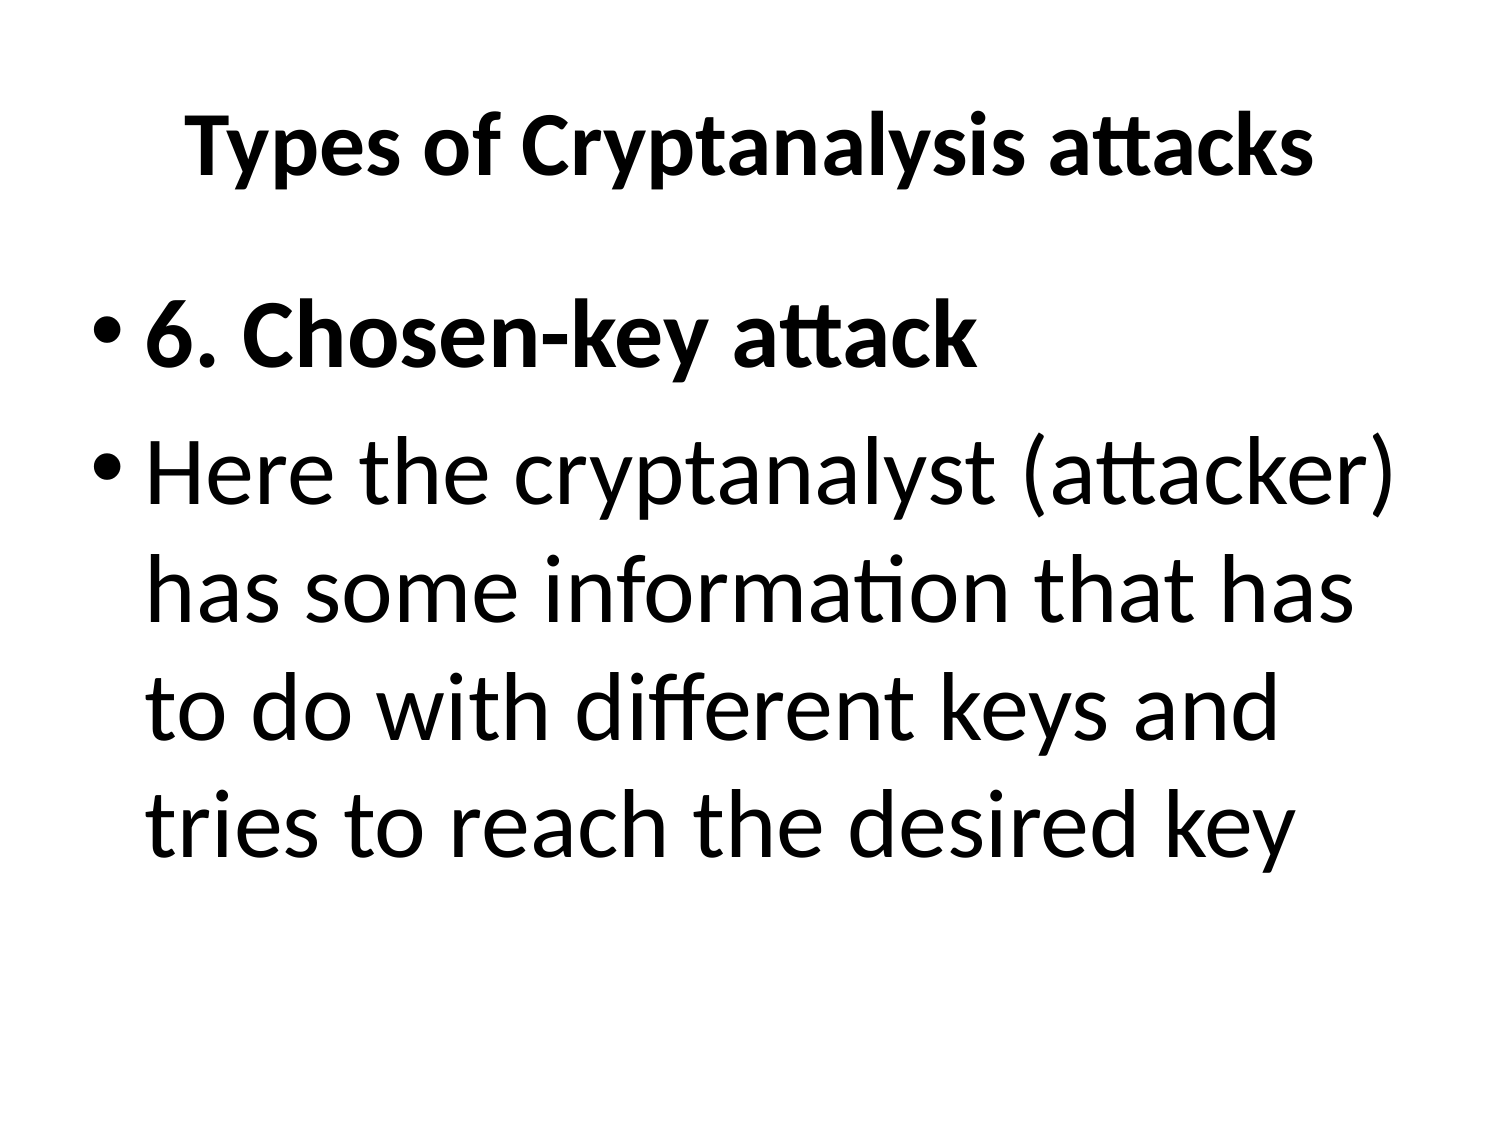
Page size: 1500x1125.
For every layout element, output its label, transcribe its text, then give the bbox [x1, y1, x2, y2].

title Types of Cryptanalysis attacks [75, 45, 1425, 233]
list 6. Chosen-key attack Here the cryptanalyst (attacker) has some information that has to do with different keys and tries to reach the desired key [75, 262, 1425, 1005]
